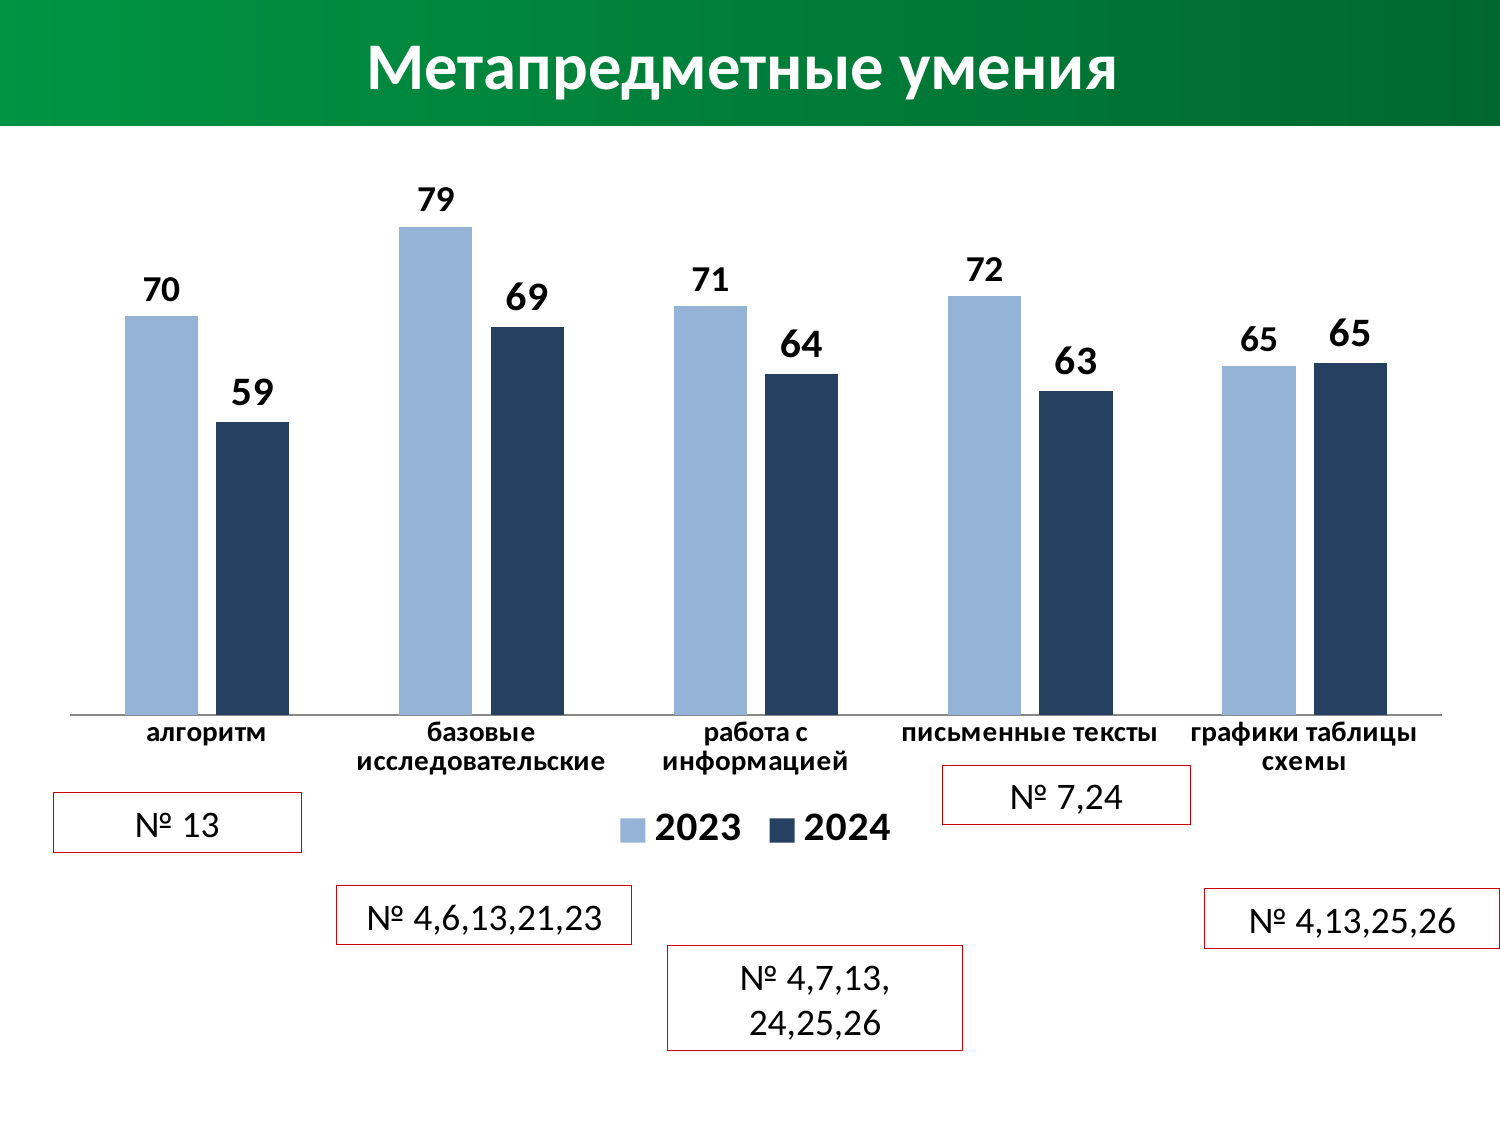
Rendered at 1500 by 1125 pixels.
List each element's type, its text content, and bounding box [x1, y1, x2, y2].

text_box № 4,13,25,26 [1204, 888, 1500, 949]
title Метапредметные умения [0, 0, 1500, 126]
text_box № 4,7,13, 24,25,26 [667, 945, 963, 1051]
text_box № 4,6,13,21,23 [336, 885, 632, 945]
chart [41, 184, 1471, 860]
